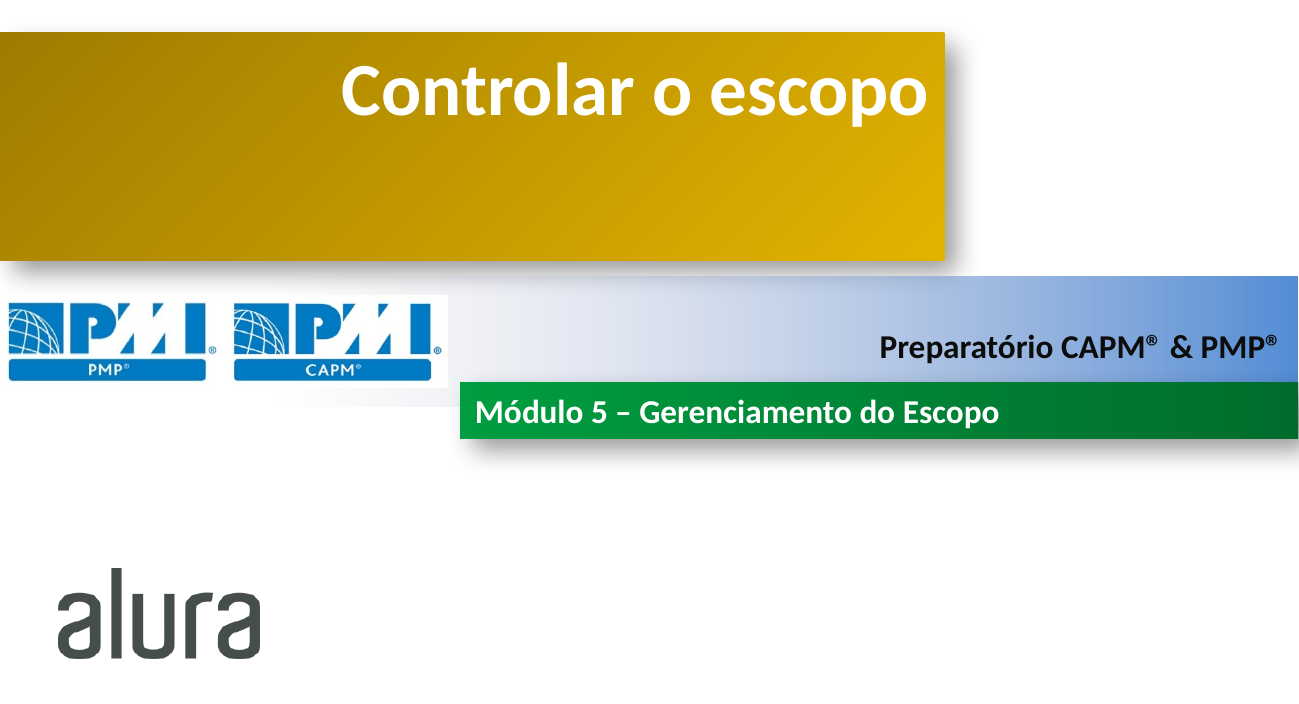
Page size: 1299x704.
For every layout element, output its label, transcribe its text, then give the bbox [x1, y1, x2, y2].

text_box Módulo 5 – Gerenciamento do Escopo [460, 382, 1299, 439]
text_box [0, 294, 449, 390]
text_box [270, 276, 1298, 317]
text_box Controlar o escopo [0, 32, 945, 261]
text_box [270, 374, 1298, 407]
text_box Preparatório CAPM® & PMP® [452, 317, 1298, 374]
picture [58, 568, 260, 660]
